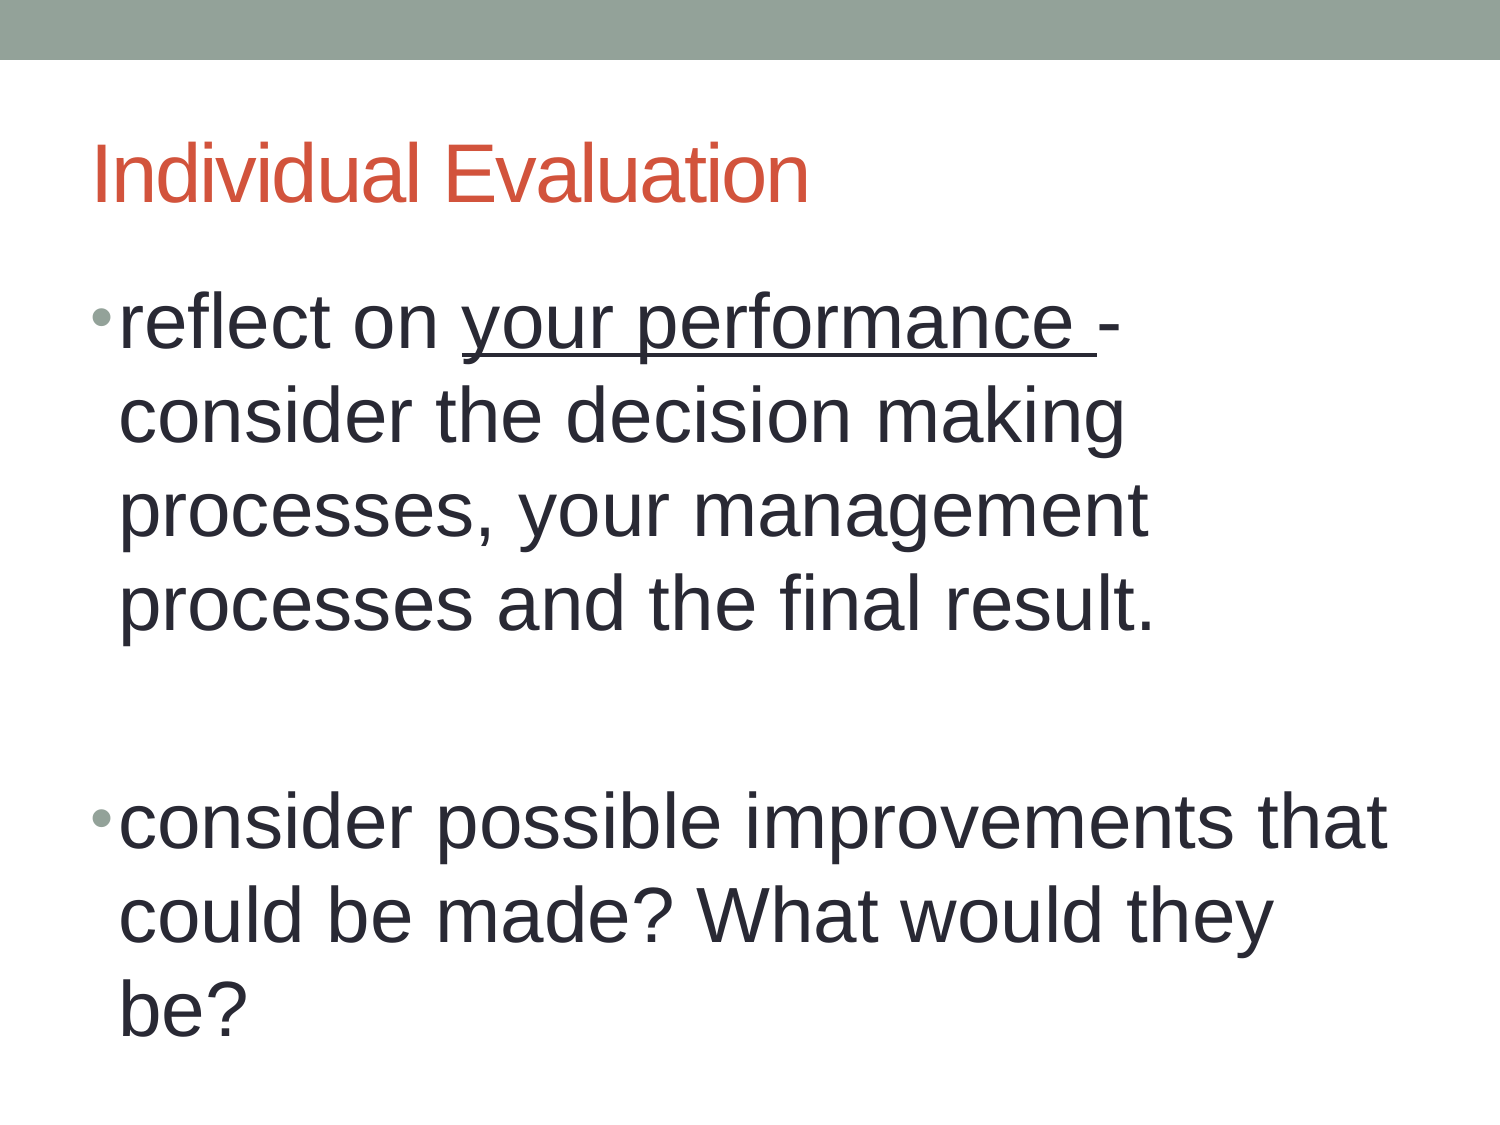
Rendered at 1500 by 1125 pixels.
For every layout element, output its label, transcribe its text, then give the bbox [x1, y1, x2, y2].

title Individual Evaluation [75, 87, 1425, 250]
list reflect on your performance - consider the decision making processes, your management processes and the final result. consider possible improvements that could be made? What would they be? [75, 262, 1425, 1063]
